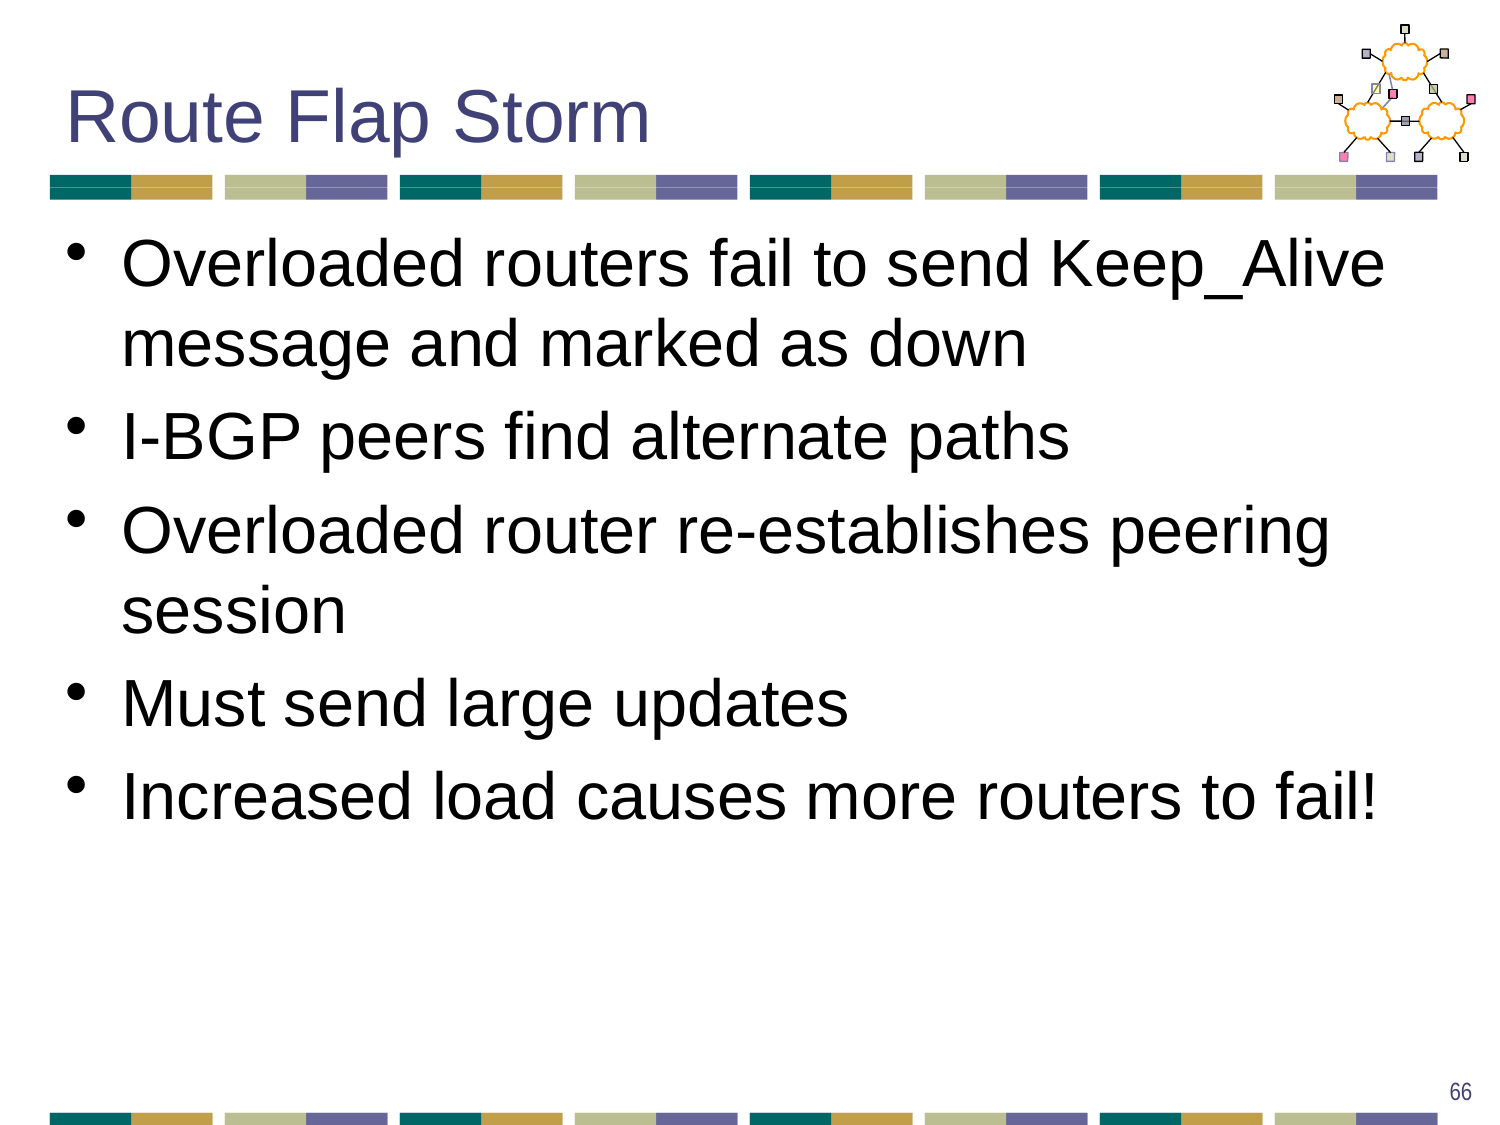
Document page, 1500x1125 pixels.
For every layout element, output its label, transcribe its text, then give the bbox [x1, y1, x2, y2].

title Route Flap Storm [49, 62, 1388, 163]
slide_number 66 [1174, 1037, 1488, 1113]
list Overloaded routers fail to send Keep_Alive message and marked as down I-BGP peers find alternate paths Overloaded router re-establishes peering session Must send large updates Increased load causes more routers to fail! [49, 212, 1438, 1001]
